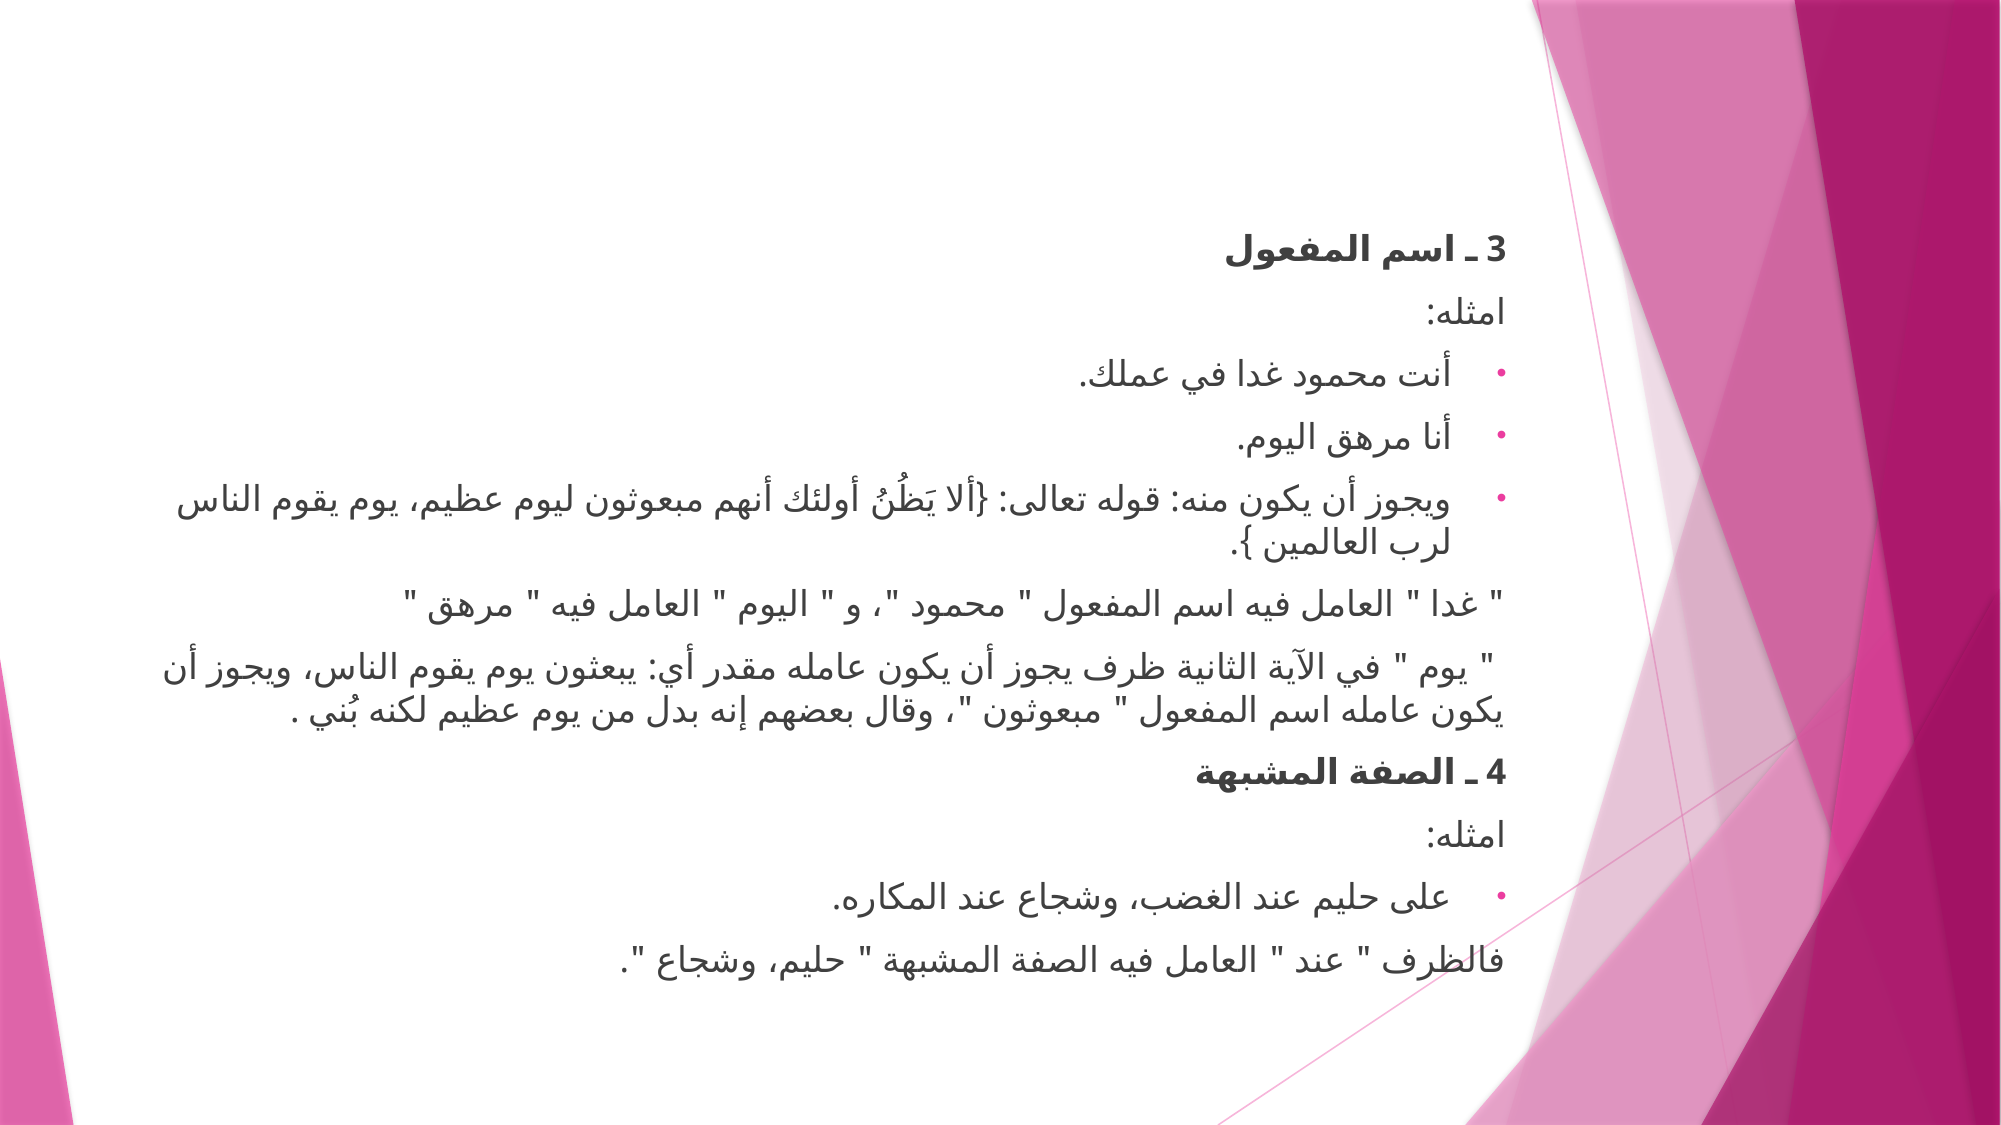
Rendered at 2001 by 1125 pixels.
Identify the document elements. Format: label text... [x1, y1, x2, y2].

list 3 ـ اسم المفعول امثله: أنت محمود غدا في عملك. أنا مرهق اليوم. ويجوز أن يكون منه: قوله تعالى: {ألا يَظُنُ أولئك أنهم مبعوثون ليوم عظيم، يوم يقوم الناس لرب العالمين }. " غدا " العامل فيه اسم المفعول " محمود "، و " اليوم " العامل فيه " مرهق " " يوم " في الآية الثانية ظرف يجوز أن يكون عامله مقدر أي: يبعثون يوم يقوم الناس، ويجوز أن يكون عامله اسم المفعول " مبعوثون "، وقال بعضهم إنه بدل من يوم عظيم لكنه بُني . 4 ـ الصفة المشبهة امثله: على حليم عند الغضب، وشجاع عند المكاره. فالظرف " عند " العامل فيه الصفة المشبهة " حليم، وشجاع ". [111, 218, 1522, 991]
